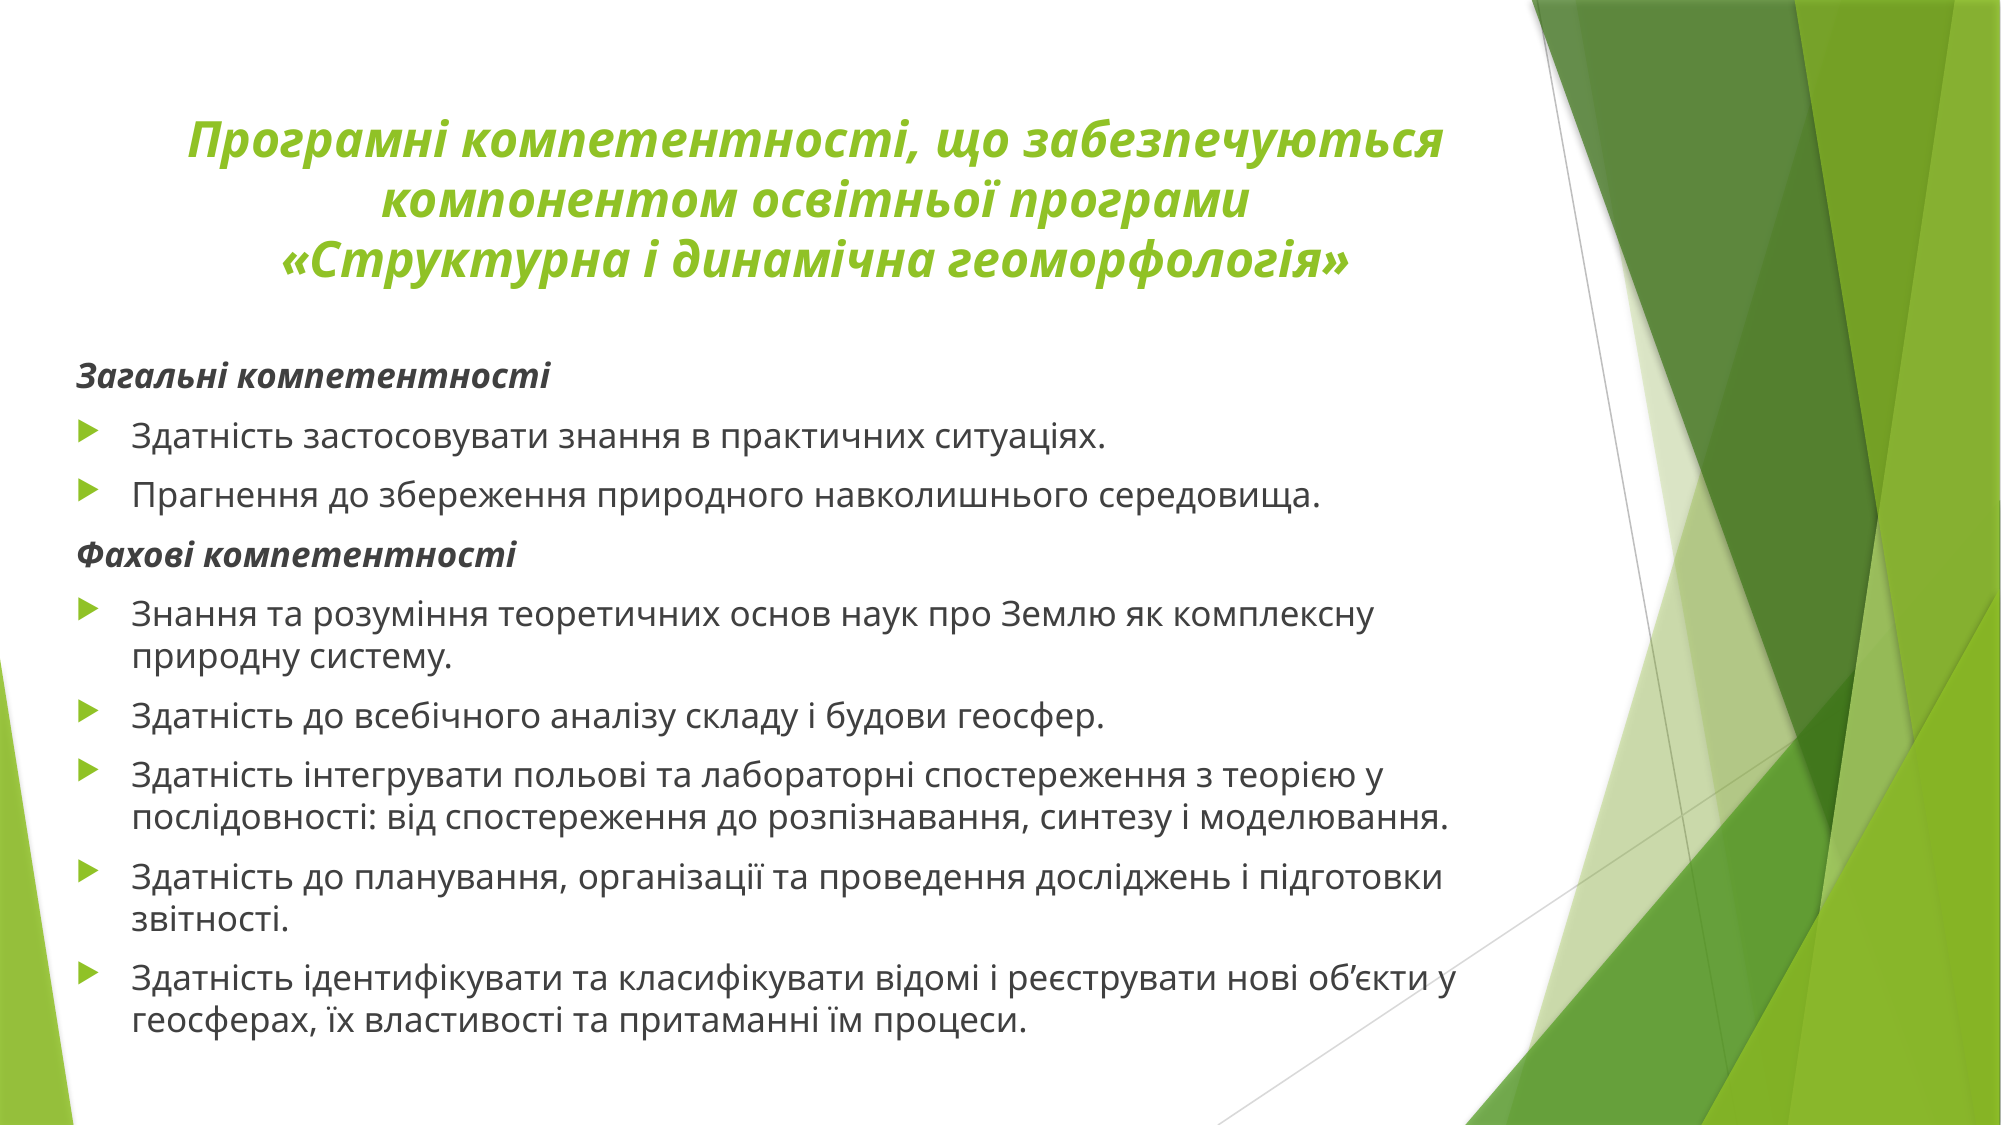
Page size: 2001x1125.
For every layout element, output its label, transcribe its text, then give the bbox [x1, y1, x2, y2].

title Програмні компетентності, що забезпечуються компонентом освітньої програми «Структурна і динамічна геоморфологія» [45, 99, 1587, 317]
list Загальні компетентності Здатність застосовувати знання в практичних ситуаціях. Прагнення до збереження природного навколишнього середовища. Фахові компетентності Знання та розуміння теоретичних основ наук про Землю як комплексну природну систему. Здатність до всебічного аналізу складу і будови геосфер. Здатність інтегрувати польові та лабораторні спостереження з теорією у послідовності: від спостереження до розпізнавання, синтезу і моделювання. Здатність до планування, організації та проведення досліджень і підготовки звітності. Здатність ідентифікувати та класифікувати відомі і реєструвати нові об’єкти у геосферах, їх властивості та притаманні їм процеси. [60, 346, 1546, 1050]
